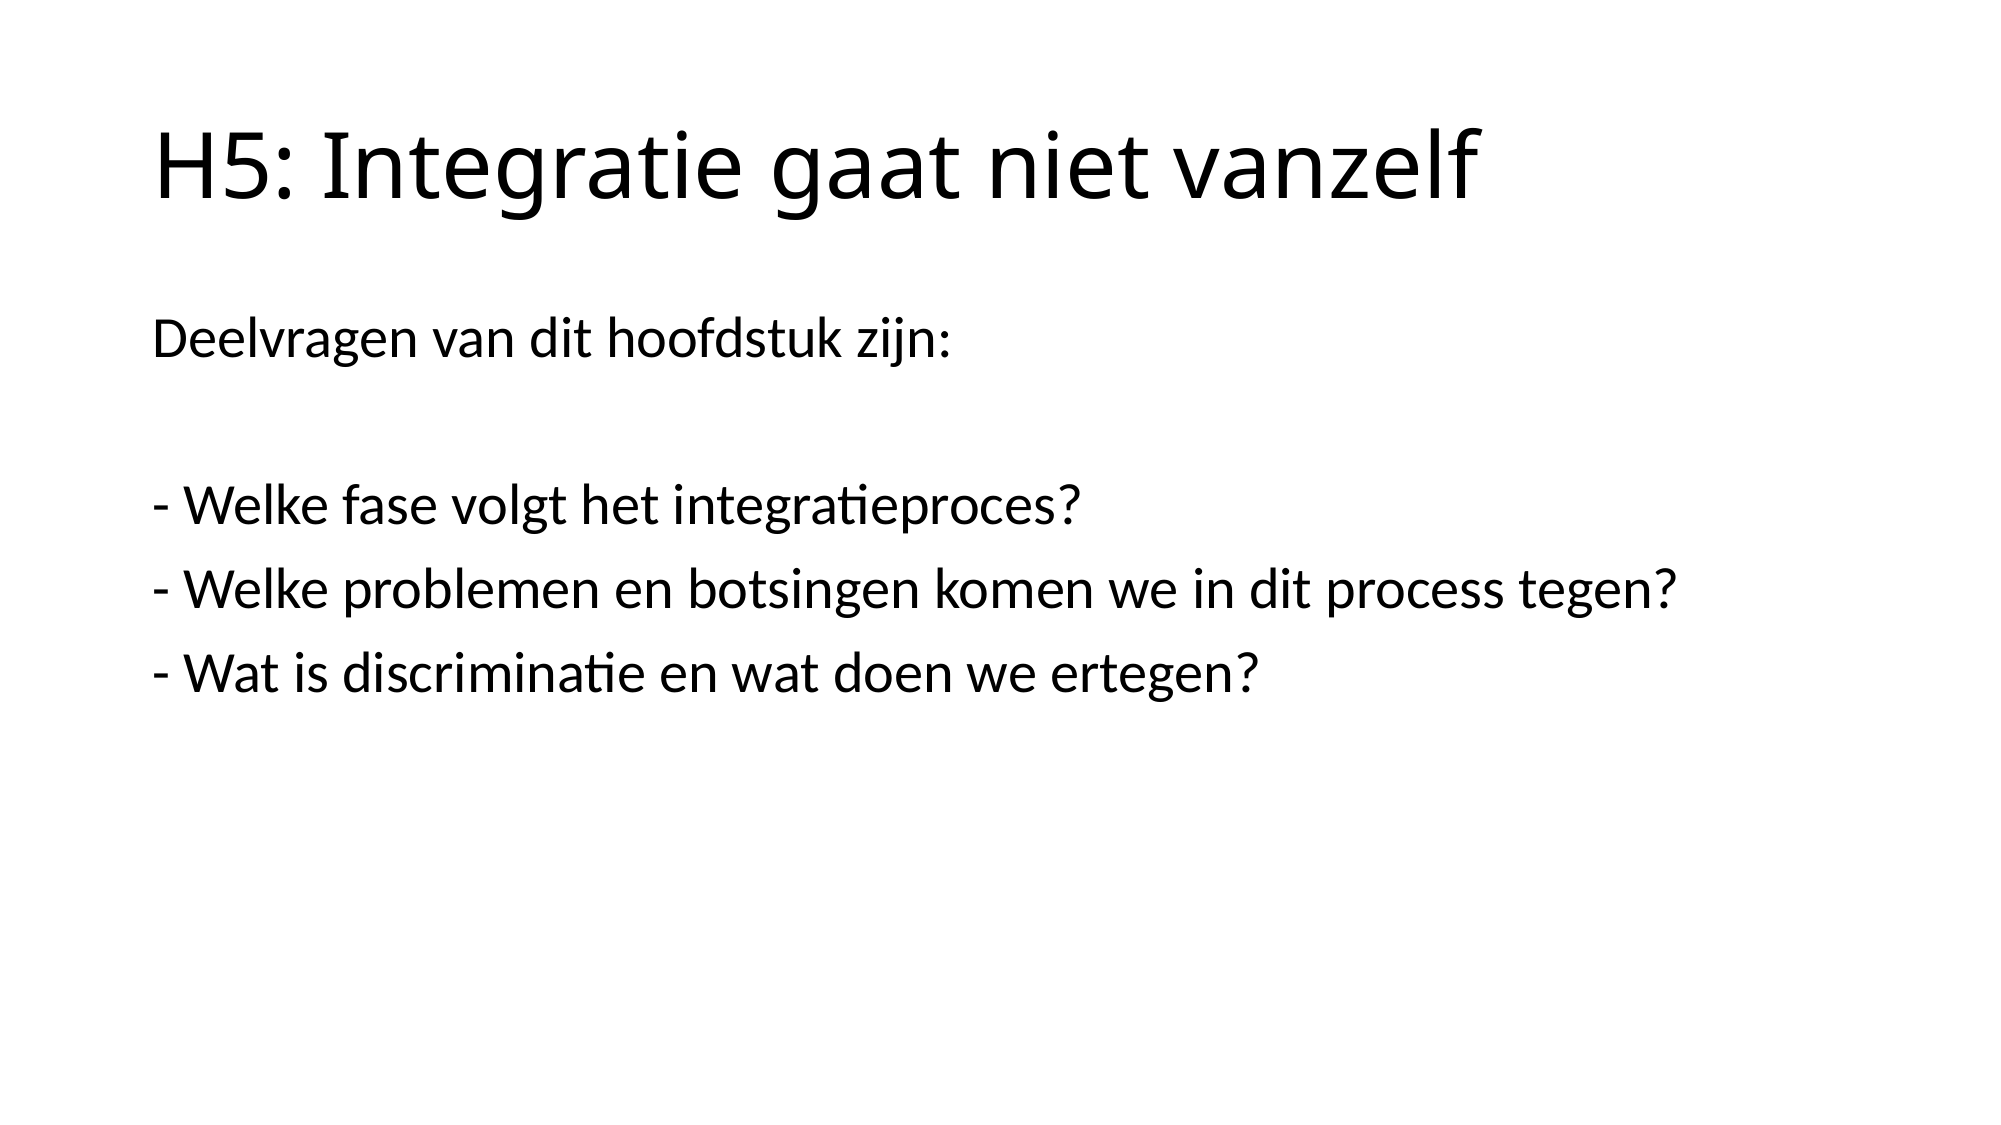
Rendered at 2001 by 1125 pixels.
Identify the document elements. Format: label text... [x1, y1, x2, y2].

title H5: Integratie gaat niet vanzelf [137, 59, 1863, 278]
list Deelvragen van dit hoofdstuk zijn: - Welke fase volgt het integratieproces? - Welke problemen en botsingen komen we in dit process tegen? - Wat is discriminatie en wat doen we ertegen? [137, 299, 1863, 1014]
